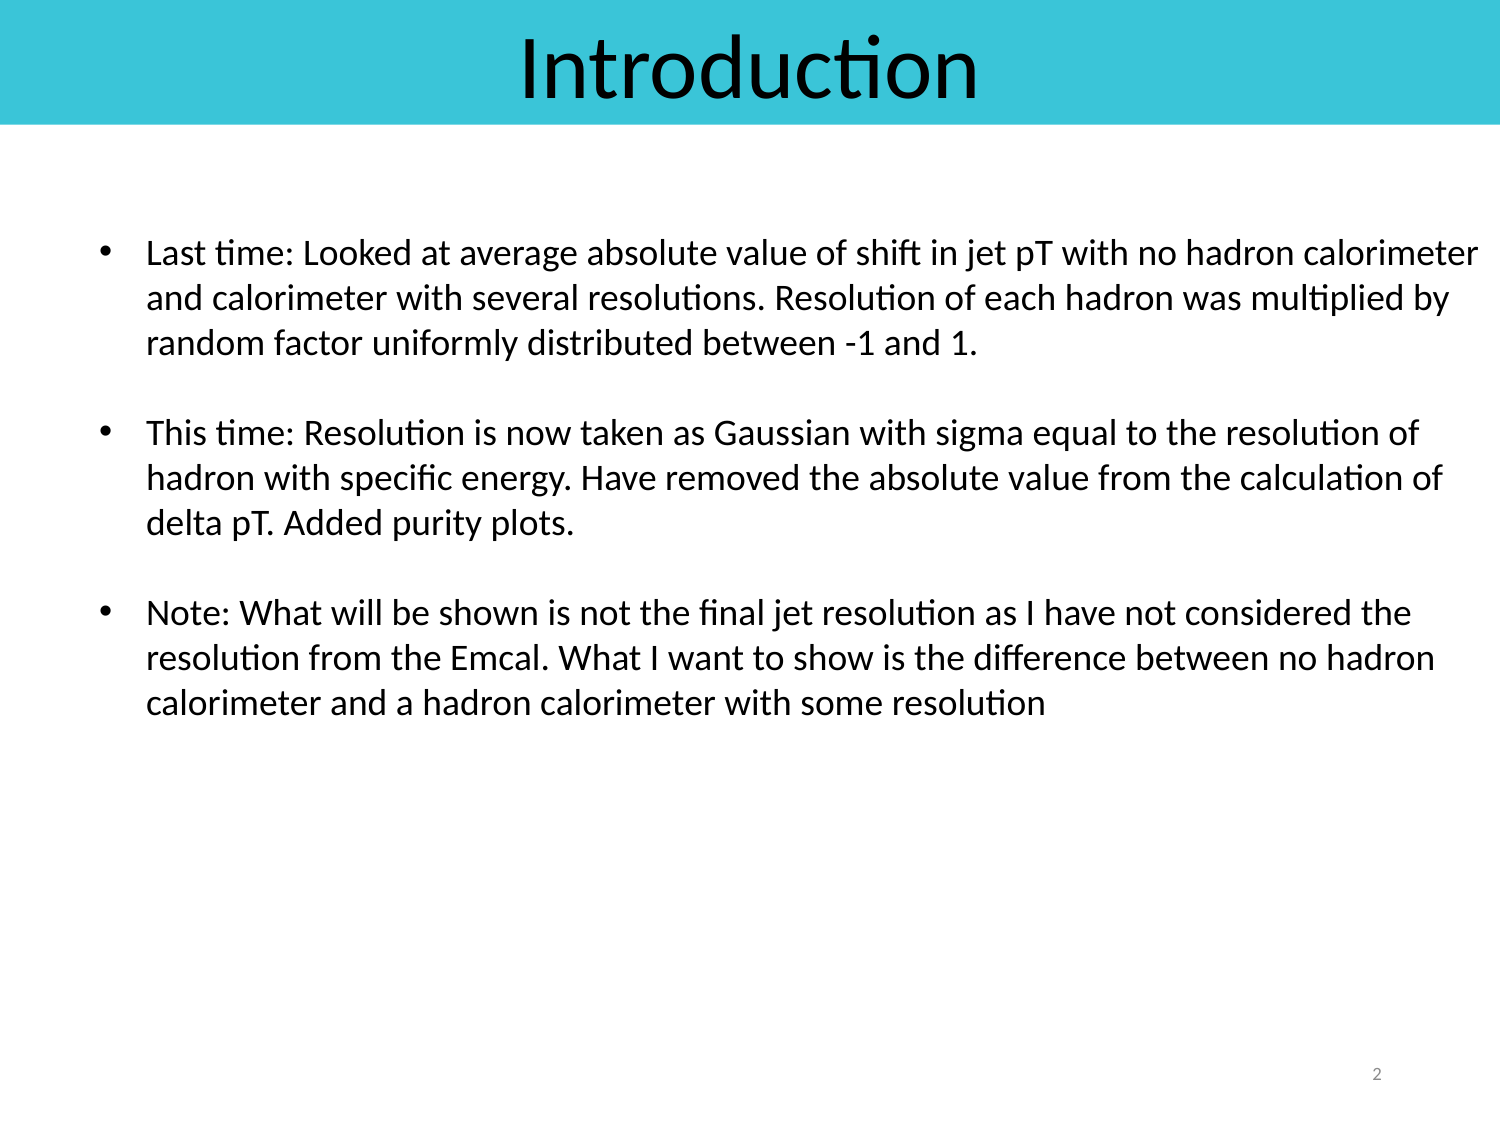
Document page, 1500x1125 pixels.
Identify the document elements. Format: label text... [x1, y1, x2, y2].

text_box Introduction [0, 0, 1500, 125]
text_box Last time: Looked at average absolute value of shift in jet pT with no hadron calorimeter and calorimeter with several resolutions. Resolution of each hadron was multiplied by random factor uniformly distributed between -1 and 1. This time: Resolution is now taken as Gaussian with sigma equal to the resolution of hadron with specific energy. Have removed the absolute value from the calculation of delta pT. Added purity plots. Note: What will be shown is not the final jet resolution as I have not considered the resolution from the Emcal. What I want to show is the difference between no hadron calorimeter and a hadron calorimeter with some resolution [84, 220, 1500, 731]
slide_number 2 [1059, 1042, 1397, 1103]
